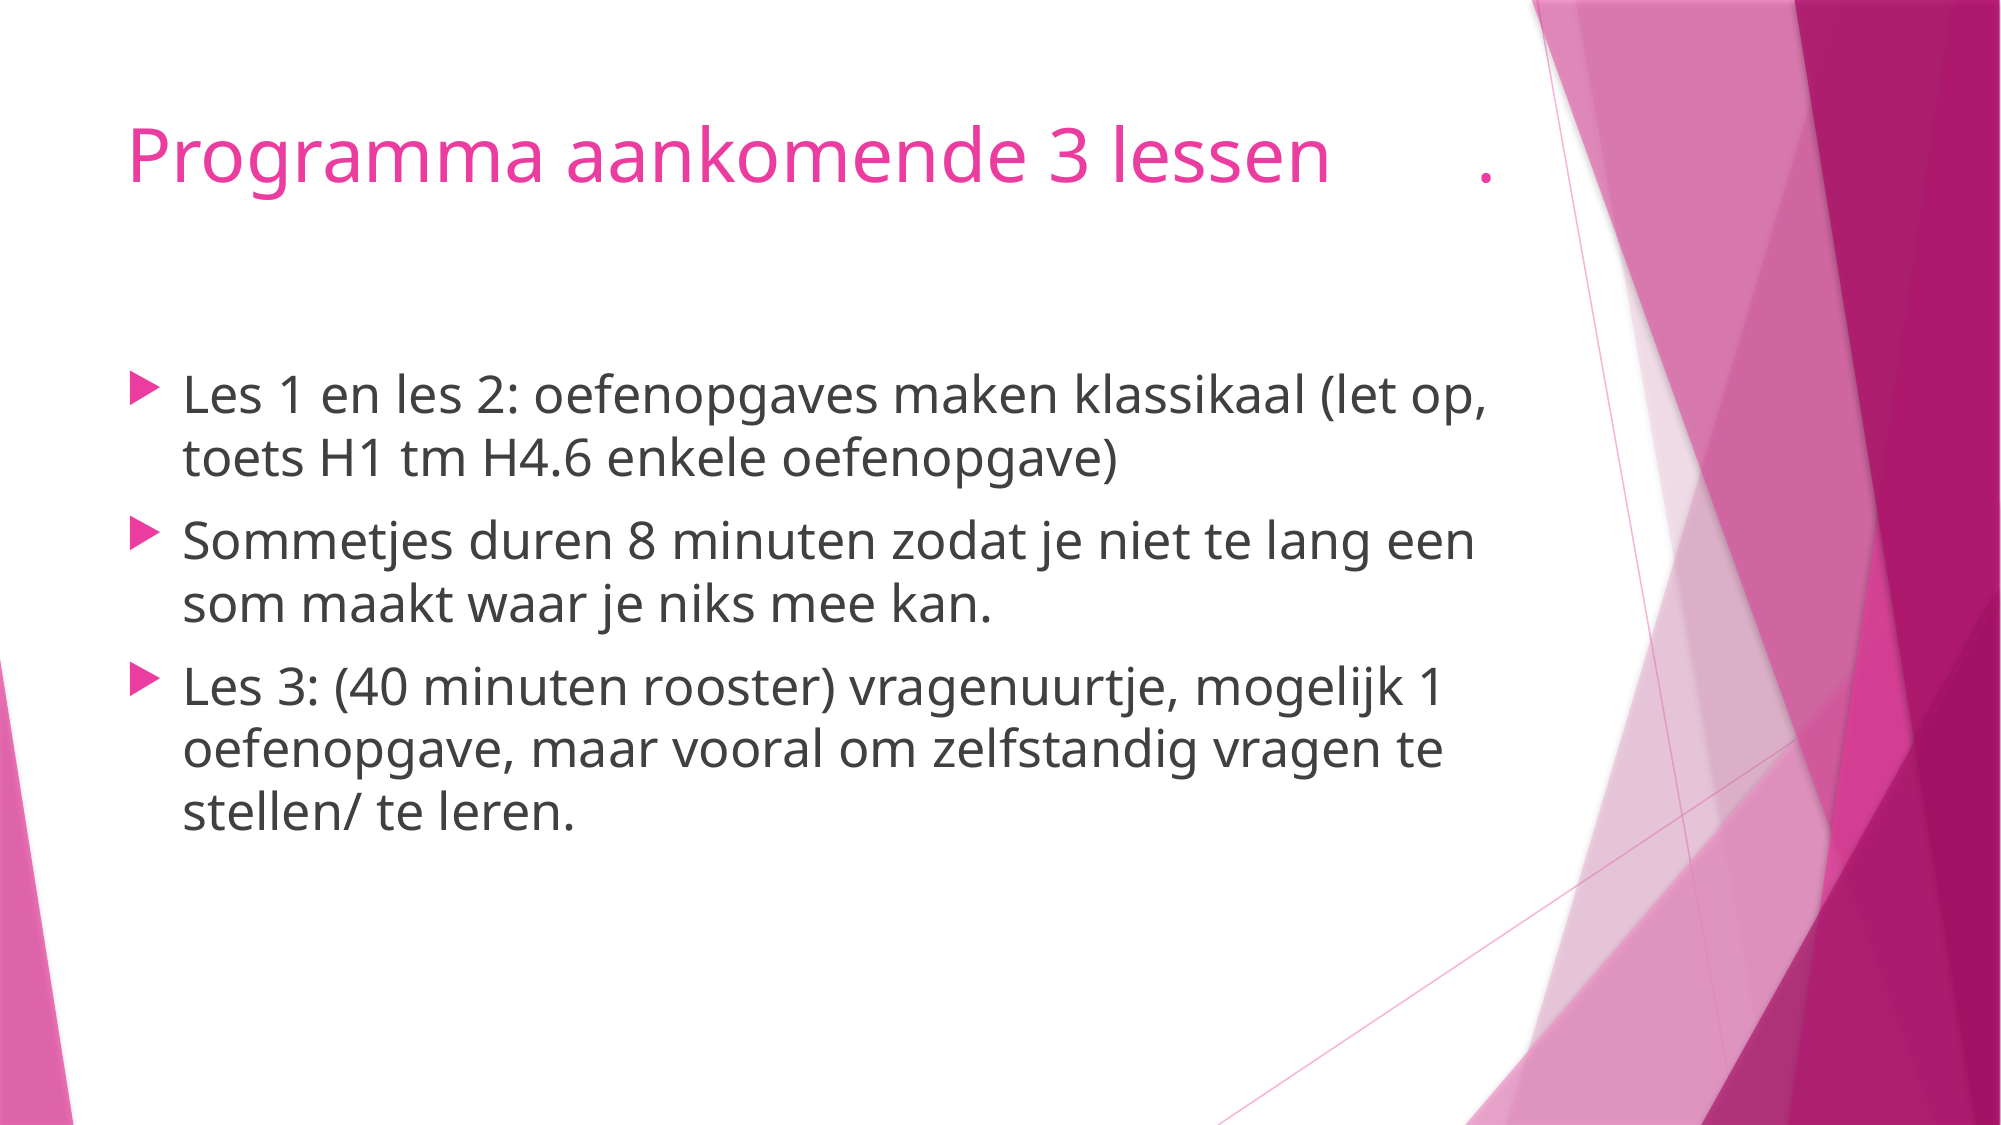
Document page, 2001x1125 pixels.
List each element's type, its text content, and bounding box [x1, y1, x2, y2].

list Les 1 en les 2: oefenopgaves maken klassikaal (let op, toets H1 tm H4.6 enkele oefenopgave) Sommetjes duren 8 minuten zodat je niet te lang een som maakt waar je niks mee kan. Les 3: (40 minuten rooster) vragenuurtje, mogelijk 1 oefenopgave, maar vooral om zelfstandig vragen te stellen/ te leren. [111, 354, 1522, 992]
title Programma aankomende 3 lessen . [111, 99, 1522, 317]
